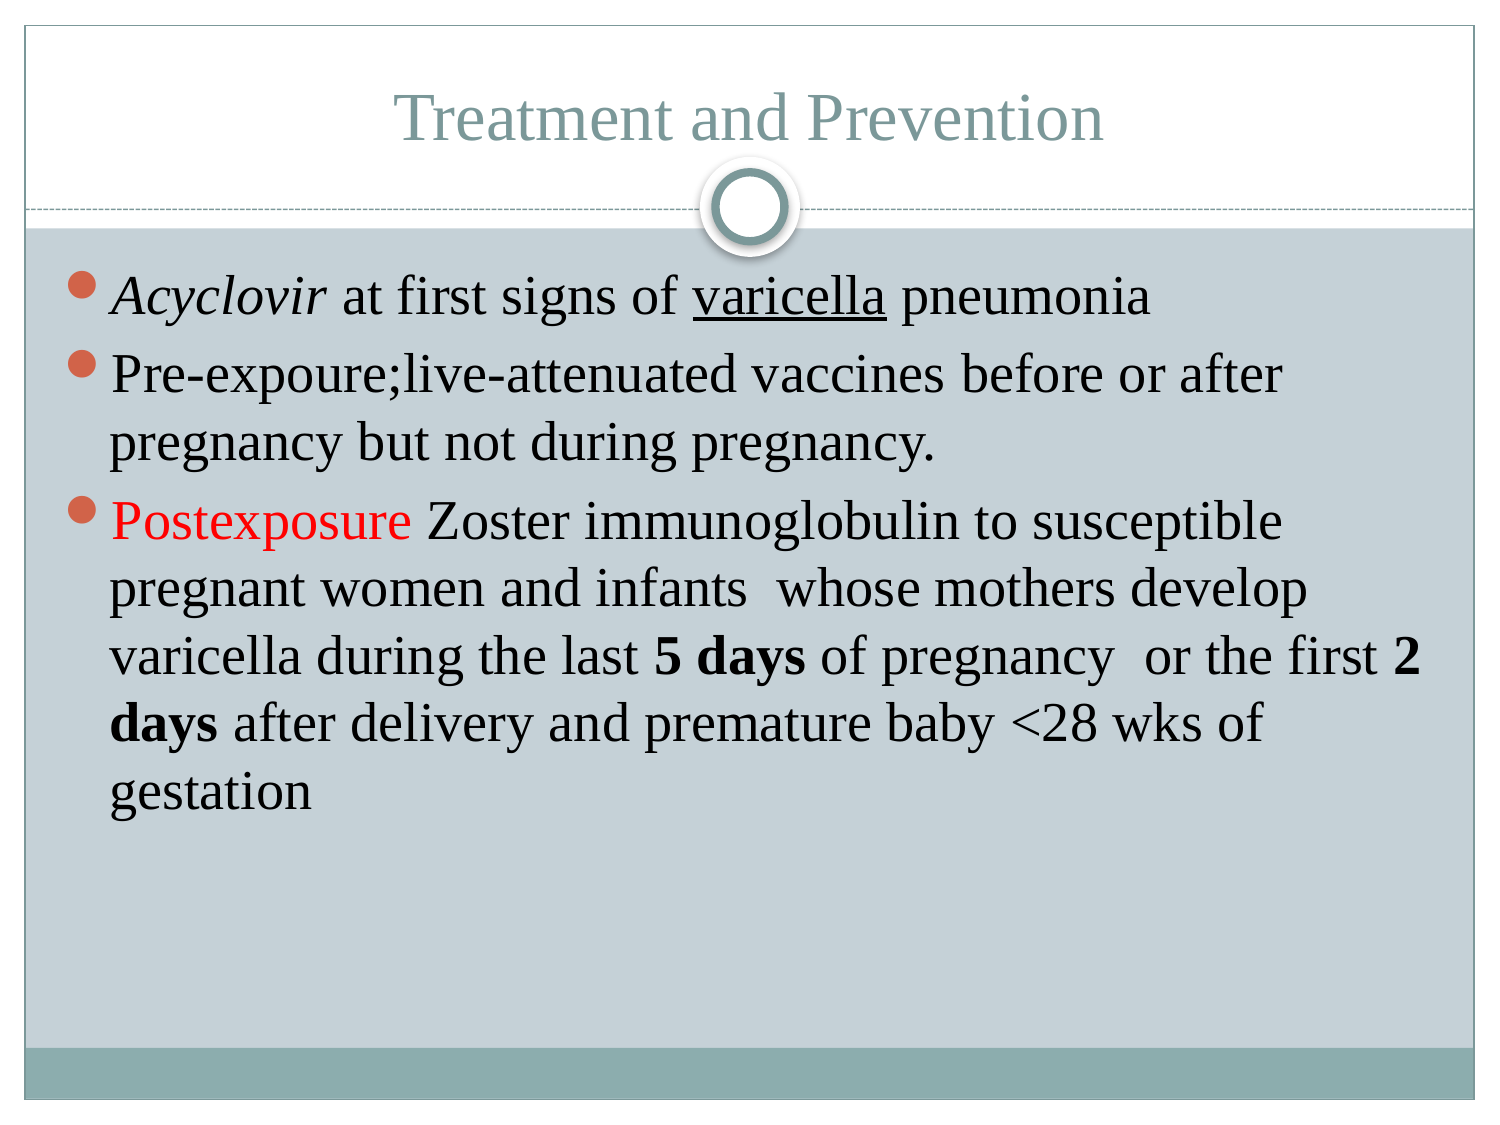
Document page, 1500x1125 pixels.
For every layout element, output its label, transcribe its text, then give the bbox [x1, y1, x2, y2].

list Acyclovir at first signs of varicella pneumonia Pre-expoure;live-attenuated vaccines before or after pregnancy but not during pregnancy. Postexposure Zoster immunoglobulin to susceptible pregnant women and infants whose mothers develop varicella during the last 5 days of pregnancy or the first 2 days after delivery and premature baby <28 wks of gestation [49, 250, 1445, 1001]
title Treatment and Prevention [49, 37, 1450, 162]
